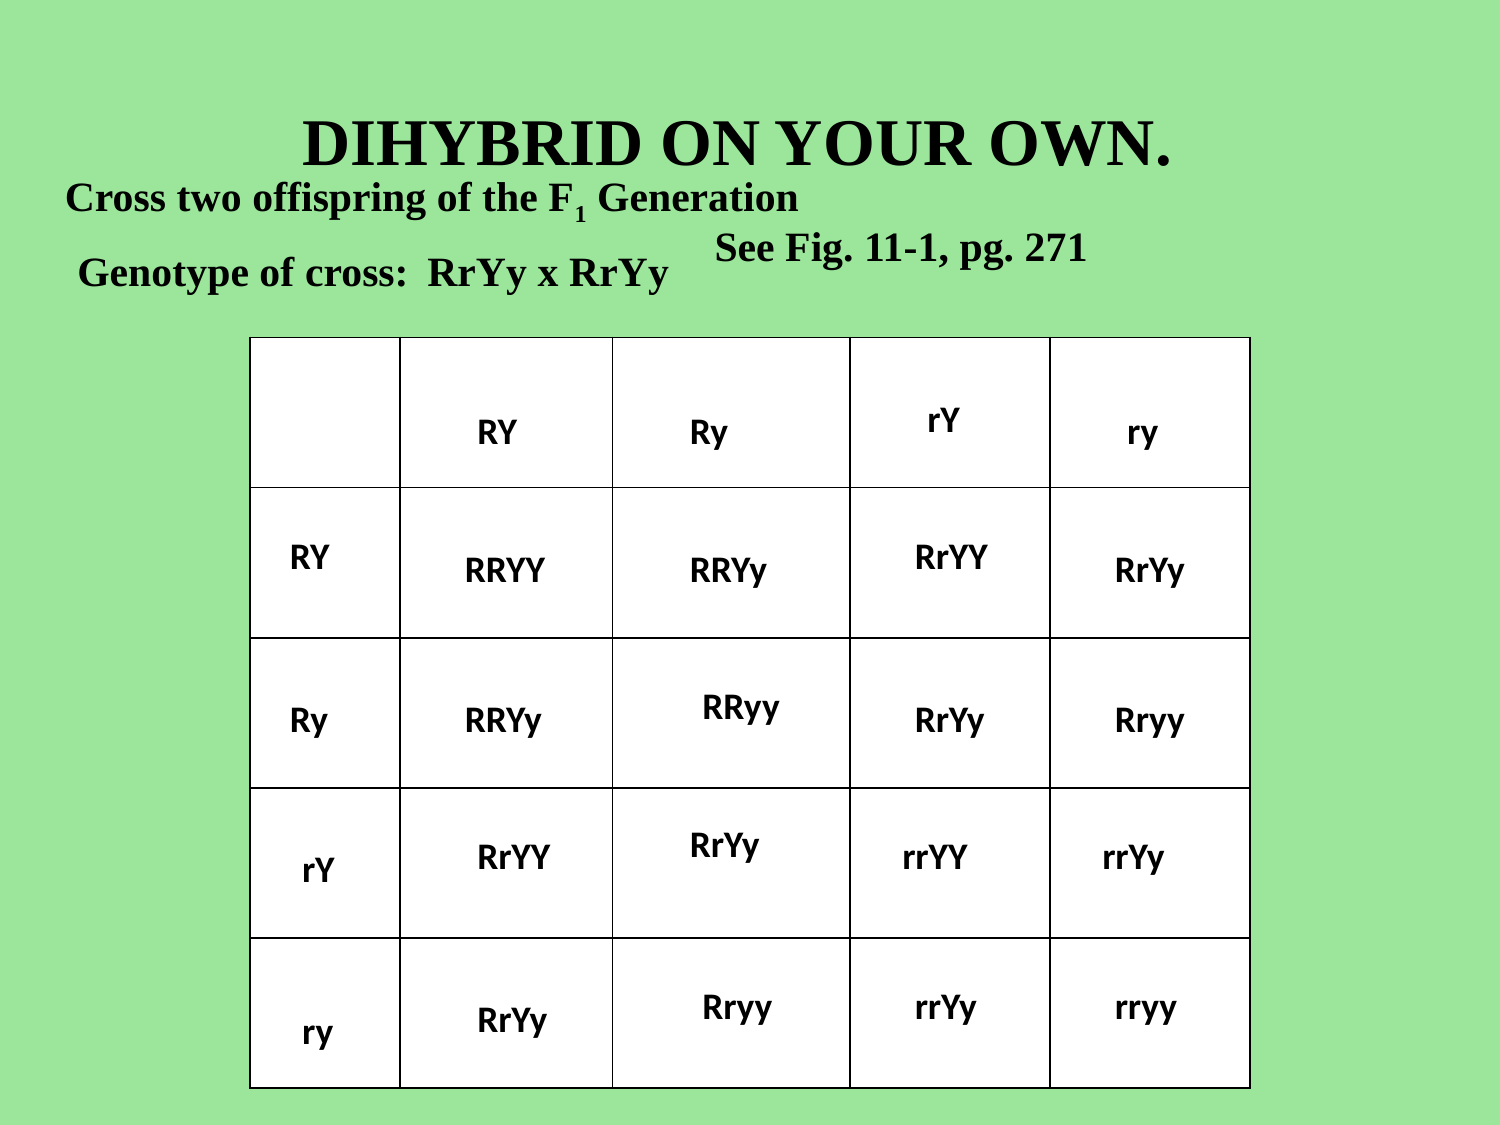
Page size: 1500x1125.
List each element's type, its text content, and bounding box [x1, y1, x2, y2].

table_cell [251, 939, 399, 1087]
text_box rrYy [1087, 824, 1225, 885]
text_box rrYY [887, 824, 1000, 885]
text_box Ry [674, 399, 750, 460]
table_cell [401, 789, 612, 937]
text_box Rryy [687, 974, 813, 1035]
text_box rrYy [900, 974, 1025, 1035]
text_box ry [287, 999, 363, 1060]
table_cell [613, 789, 849, 937]
table_cell [401, 488, 612, 637]
text_box ry [1112, 399, 1188, 460]
text_box RRYY [449, 537, 588, 598]
text_box RRYy [674, 537, 813, 598]
title DIHYBRID ON YOUR OWN. [50, 45, 1425, 233]
table_header [251, 338, 399, 487]
table_cell [851, 639, 1049, 787]
table_header [613, 338, 849, 487]
table_header [1051, 338, 1249, 487]
text_box RRYy [450, 687, 575, 748]
text_box Cross two offispring of the F1 Generation [49, 162, 1025, 280]
list [75, 249, 1425, 993]
table_header [401, 338, 612, 487]
table_cell [851, 488, 1049, 637]
text_box rryy [1100, 974, 1213, 1035]
text_box RY [274, 524, 350, 585]
text_box RY [462, 399, 538, 460]
table_cell [1051, 939, 1249, 1087]
text_box RrYy [900, 687, 1025, 748]
text_box RRyy [687, 674, 813, 735]
text_box Rryy [1100, 687, 1225, 748]
text_box Ry [274, 687, 350, 748]
text_box See Fig. 11-1, pg. 271 [699, 212, 1150, 323]
table_cell [251, 488, 399, 637]
table_cell [1051, 789, 1249, 937]
table_cell [613, 488, 849, 637]
table_cell [851, 939, 1049, 1087]
table_cell [251, 789, 399, 937]
text_box Genotype of cross: [62, 237, 412, 303]
table_cell [613, 639, 849, 787]
table_cell [1051, 488, 1249, 637]
text_box RrYY [462, 824, 575, 885]
table_cell [851, 789, 1049, 937]
text_box RrYy [462, 987, 588, 1048]
text_box RrYy [675, 812, 788, 873]
table_cell [401, 639, 612, 787]
table_cell [1051, 639, 1249, 787]
table_header [851, 338, 1049, 487]
text_box RrYY [900, 524, 1025, 585]
text_box RrYy [1100, 537, 1225, 598]
table_cell [251, 639, 399, 787]
text_box rY [912, 387, 988, 448]
text_box rY [287, 837, 363, 898]
table_cell [401, 939, 612, 1087]
text_box RrYy x RrYy [412, 237, 699, 303]
table_cell [613, 939, 849, 1087]
